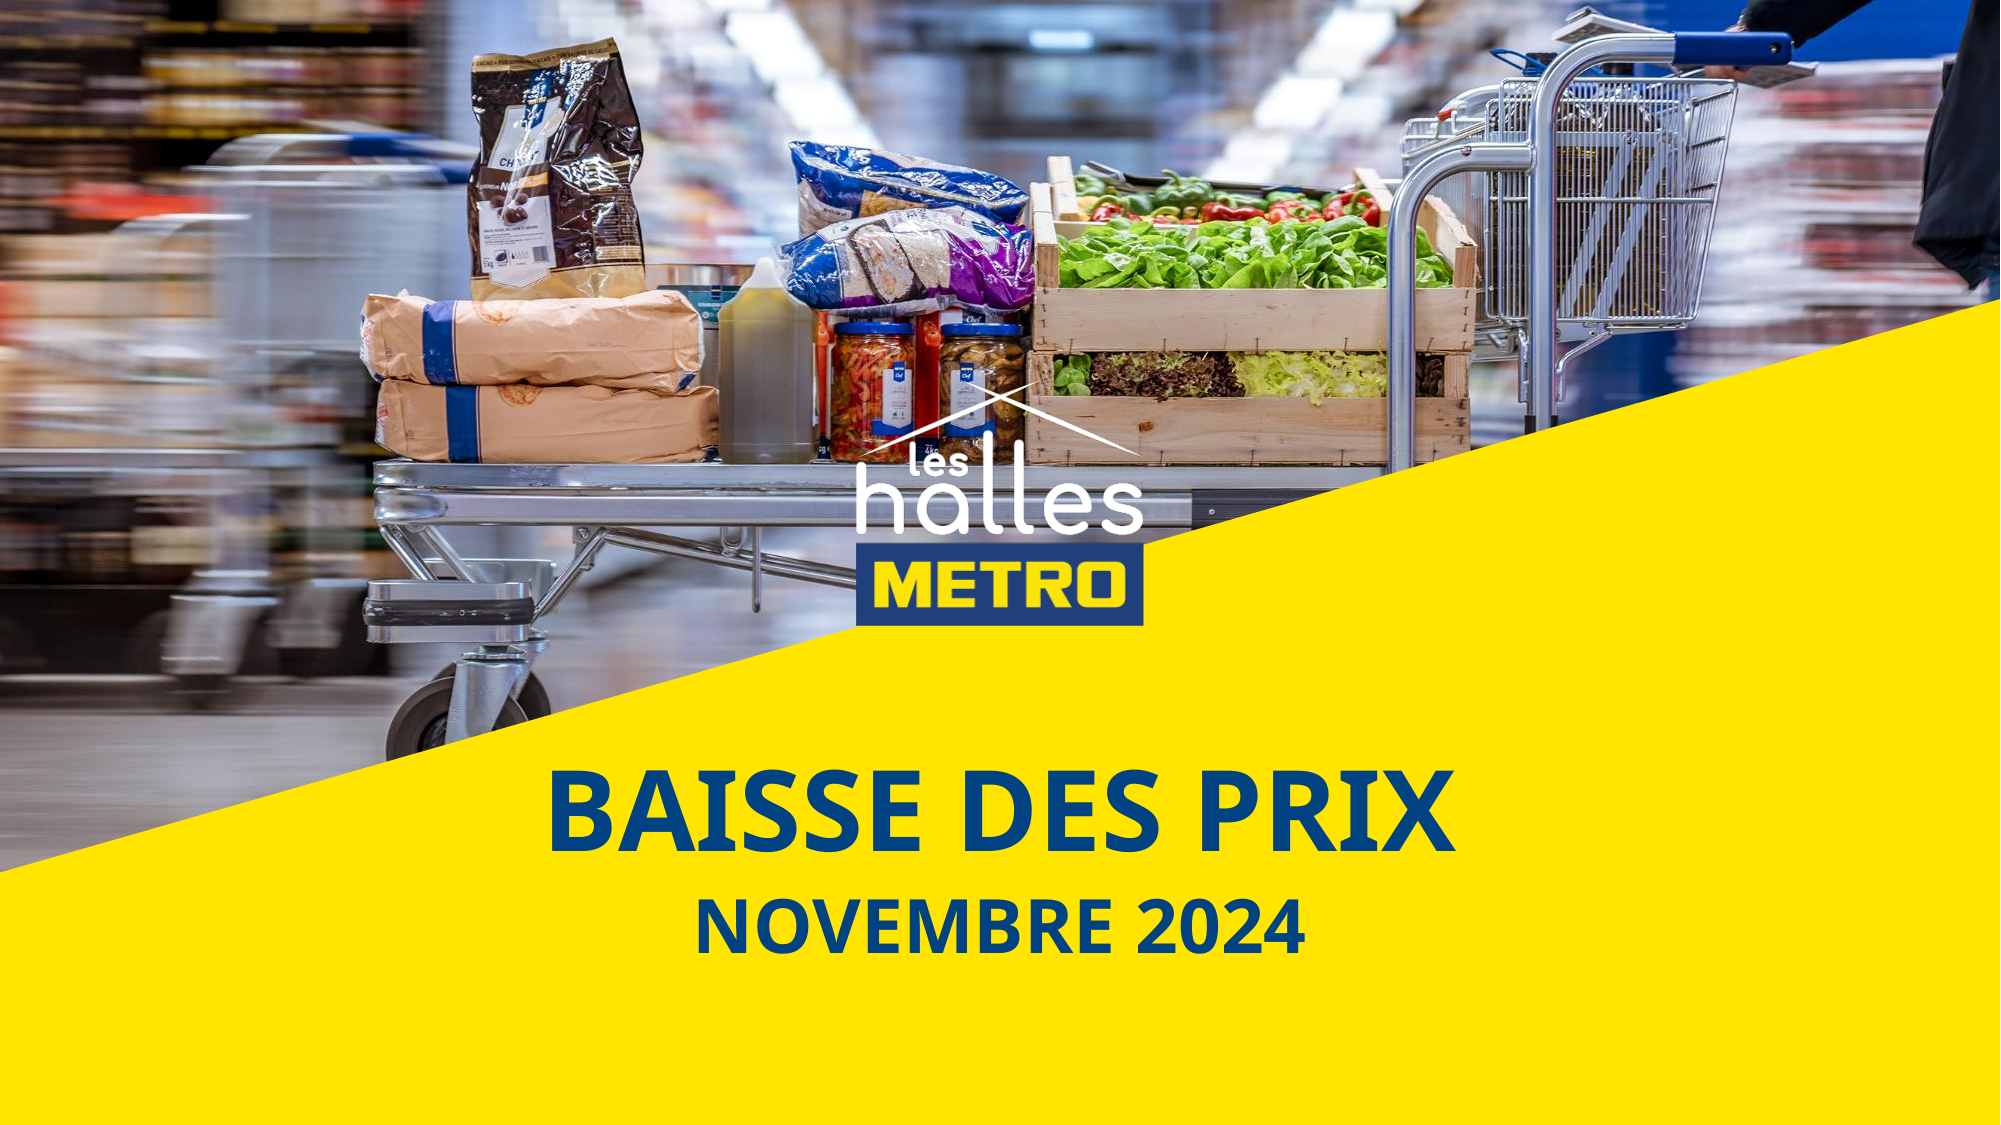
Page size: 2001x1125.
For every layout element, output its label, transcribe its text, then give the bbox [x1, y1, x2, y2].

picture [0, 0, 2000, 872]
list BAISSE DES PRIX Novembre 2024 [227, 780, 1773, 1125]
